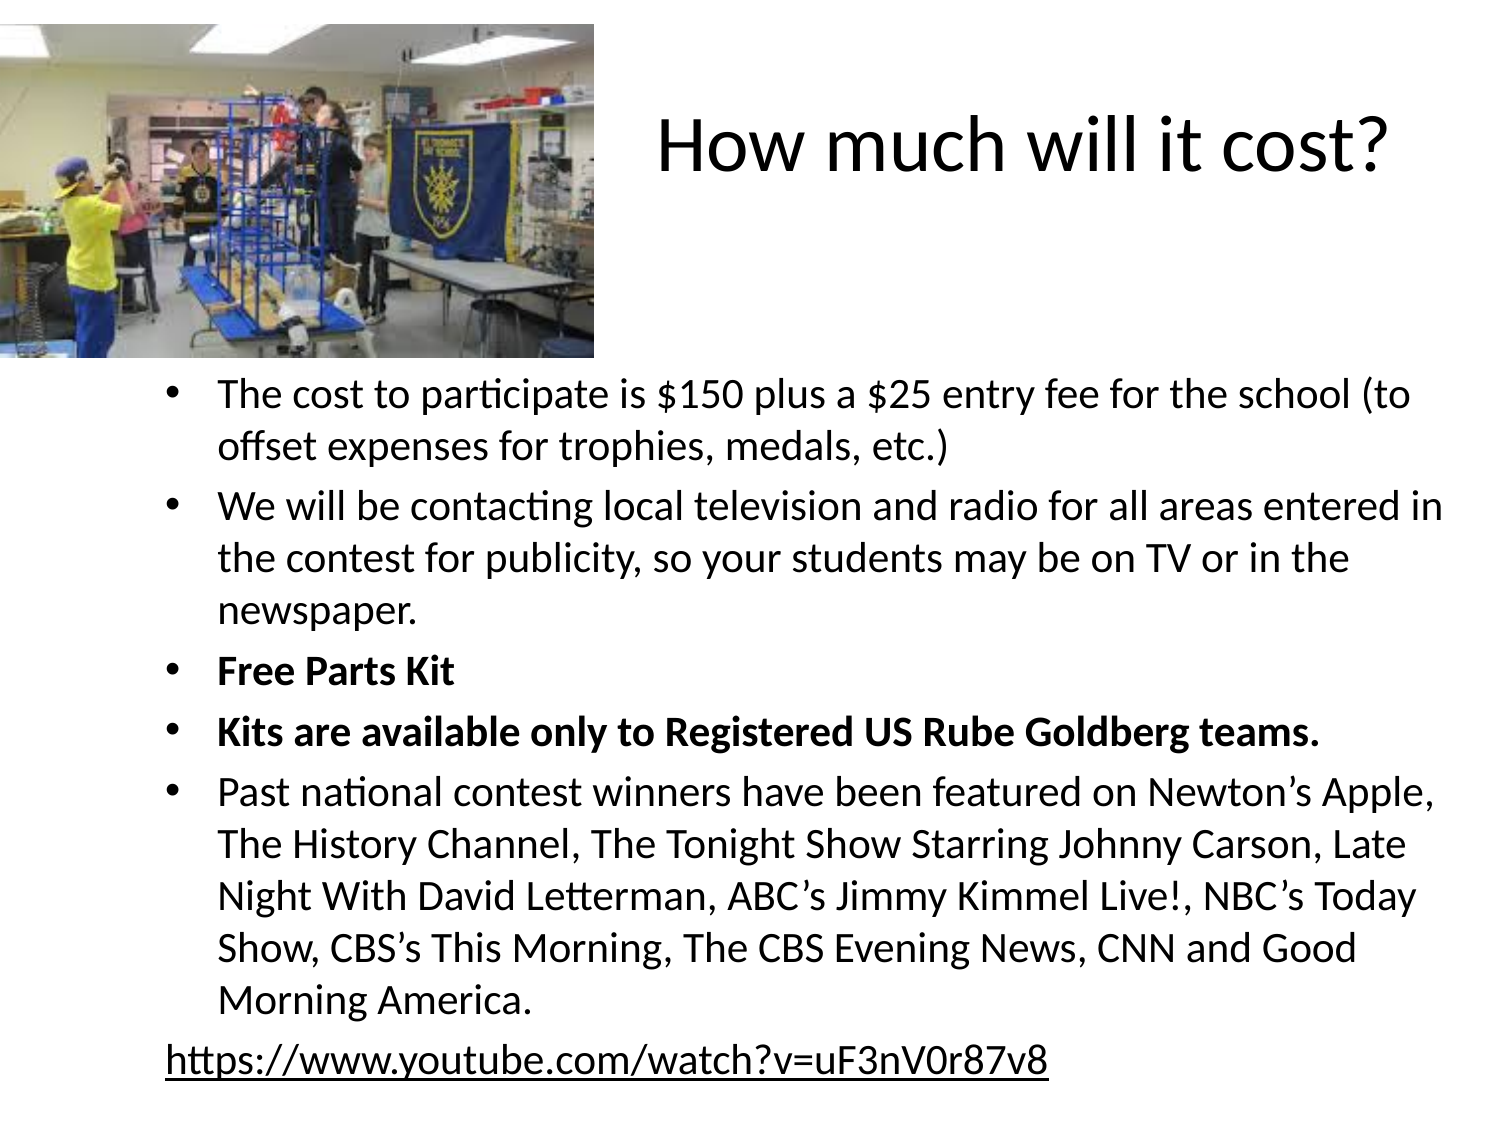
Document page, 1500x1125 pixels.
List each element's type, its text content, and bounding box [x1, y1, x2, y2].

list The cost to participate is $150 plus a $25 entry fee for the school (to offset expenses for trophies, medals, etc.) We will be contacting local television and radio for all areas entered in the contest for publicity, so your students may be on TV or in the newspaper. Free Parts Kit Kits are available only to Registered US Rube Goldberg teams. Past national contest winners have been featured on Newton’s Apple, The History Channel, The Tonight Show Starring Johnny Carson, Late Night With David Letterman, ABC’s Jimmy Kimmel Live!, NBC’s Today Show, CBS’s This Morning, The CBS Evening News, CNN and Good Morning America. https://www.youtube.com/watch?v=uF3nV0r87v8 [150, 357, 1500, 1100]
picture [0, 24, 594, 358]
title How much will it cost? [624, 45, 1425, 233]
